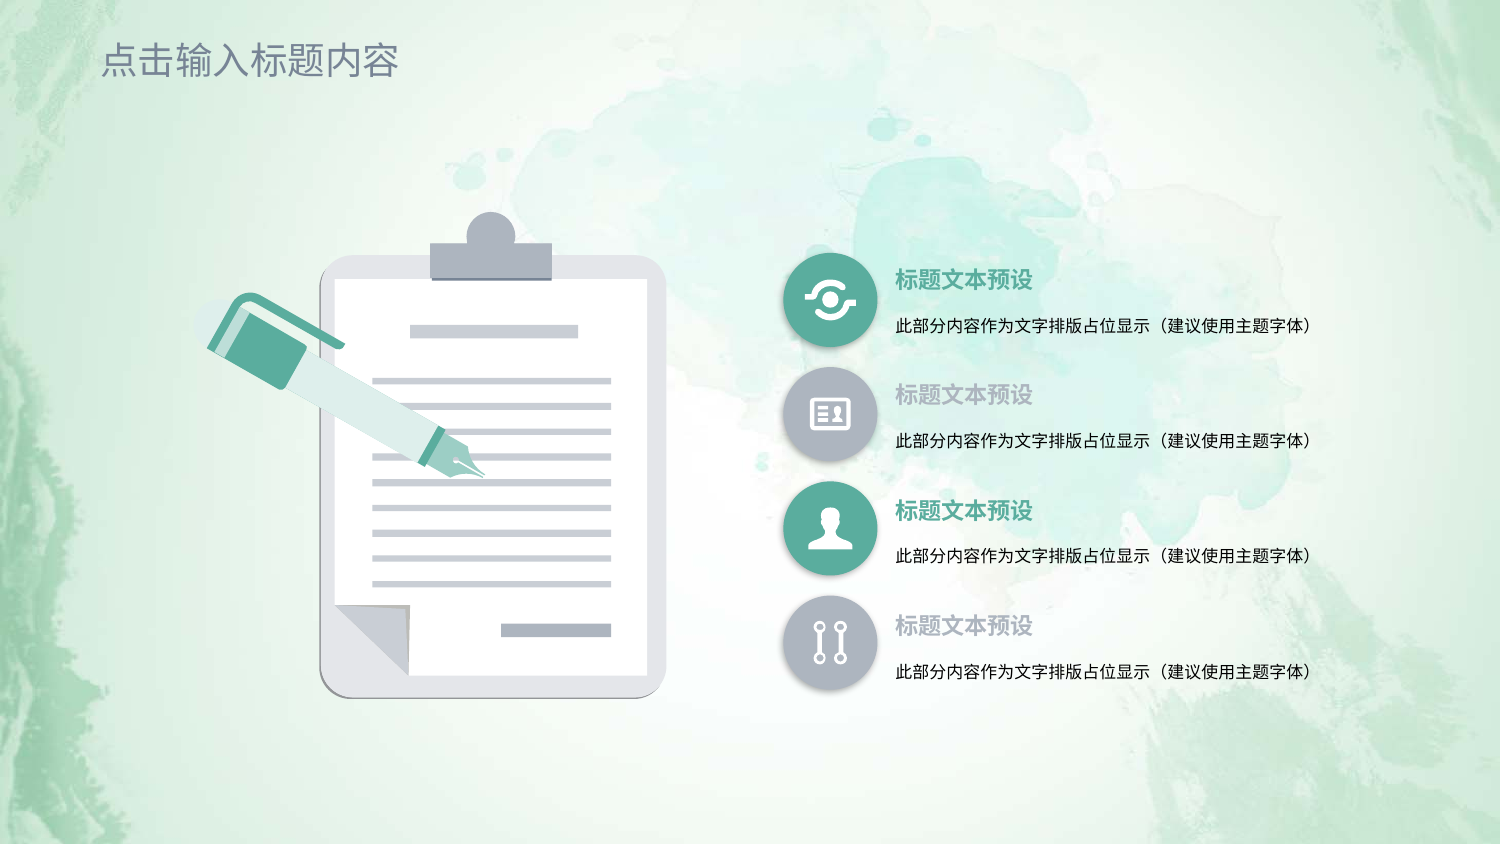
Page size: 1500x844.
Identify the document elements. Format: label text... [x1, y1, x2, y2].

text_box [783, 252, 1350, 348]
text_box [783, 366, 1350, 463]
picture [0, 0, 1500, 844]
text_box 点击输入标题内容 [100, 28, 450, 91]
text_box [783, 595, 1350, 694]
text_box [179, 211, 667, 700]
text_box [783, 481, 1350, 579]
